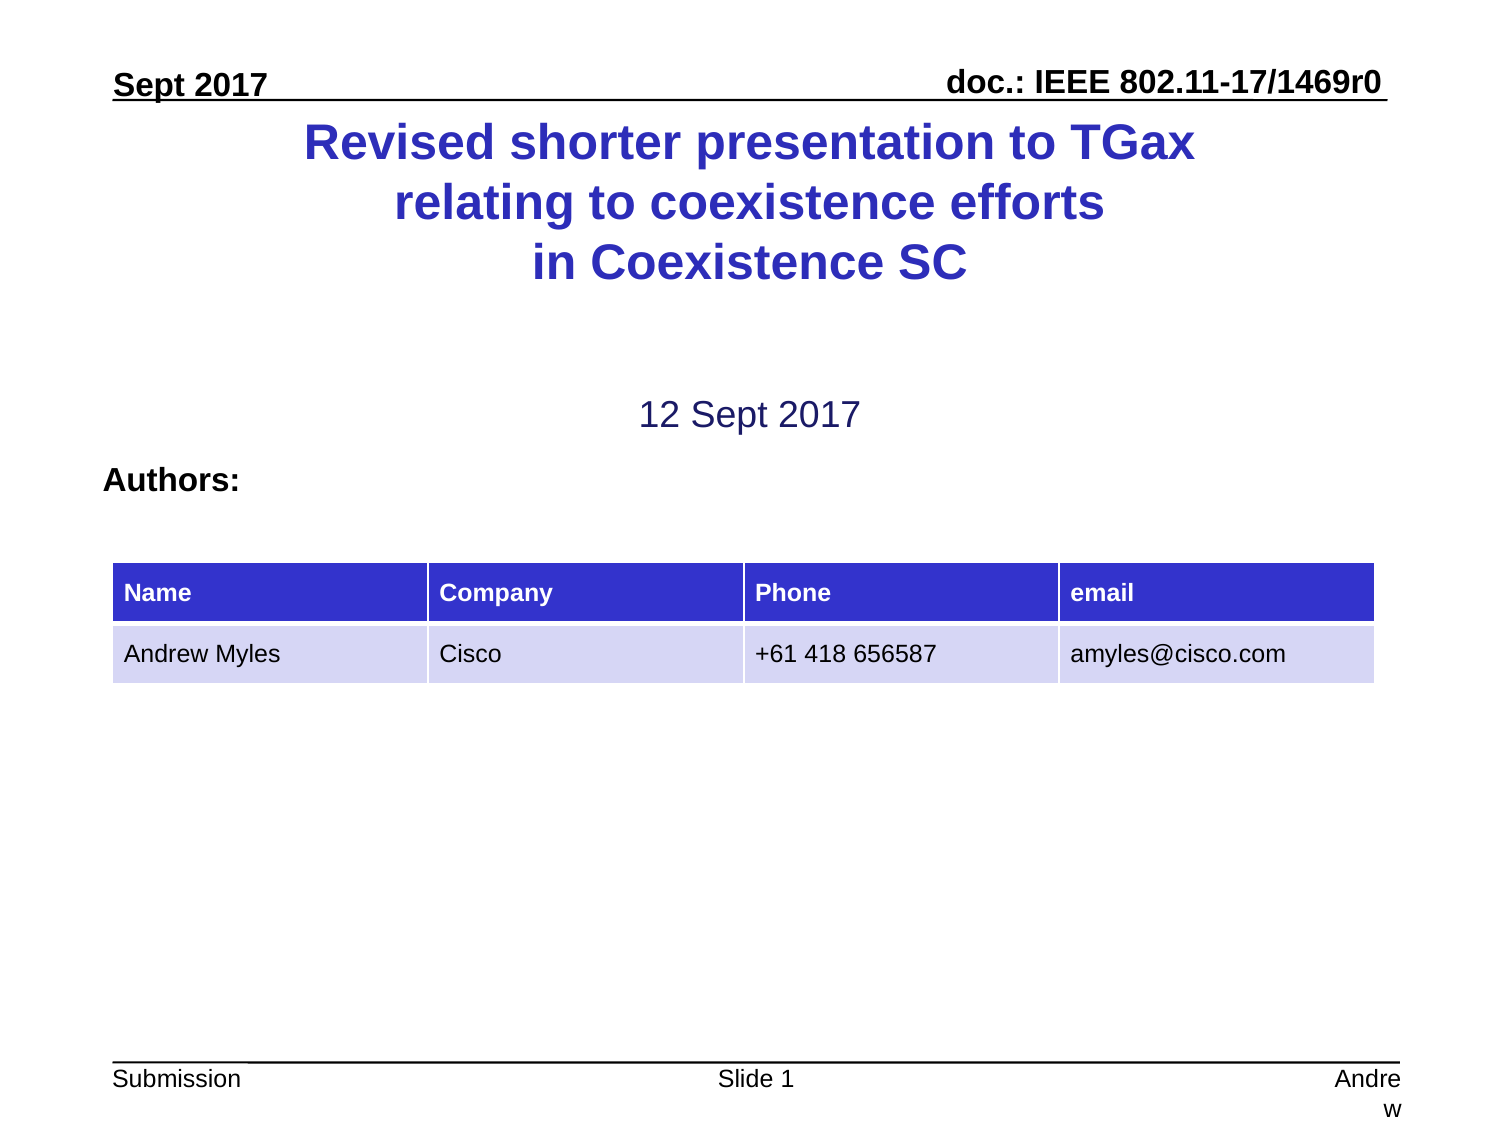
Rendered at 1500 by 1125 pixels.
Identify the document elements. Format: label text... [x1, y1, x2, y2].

table_cell amyles@cisco.com [1060, 626, 1374, 683]
slide_number Slide 1 [709, 1061, 803, 1093]
footer Andrew Myles, Cisco [1320, 1061, 1402, 1093]
table_cell Cisco [429, 626, 743, 683]
table_header email [1060, 563, 1374, 621]
text_box Authors: [87, 450, 325, 513]
table_header Phone [745, 563, 1058, 621]
list 12 Sept 2017 [112, 382, 1388, 445]
table_header Name [113, 563, 427, 621]
table_header Company [429, 563, 743, 621]
table_cell Andrew Myles [113, 626, 427, 683]
table_cell +61 418 656587 [745, 626, 1058, 683]
title Revised shorter presentation to TGax relating to coexistence efforts in Coexistence SC [112, 112, 1388, 288]
